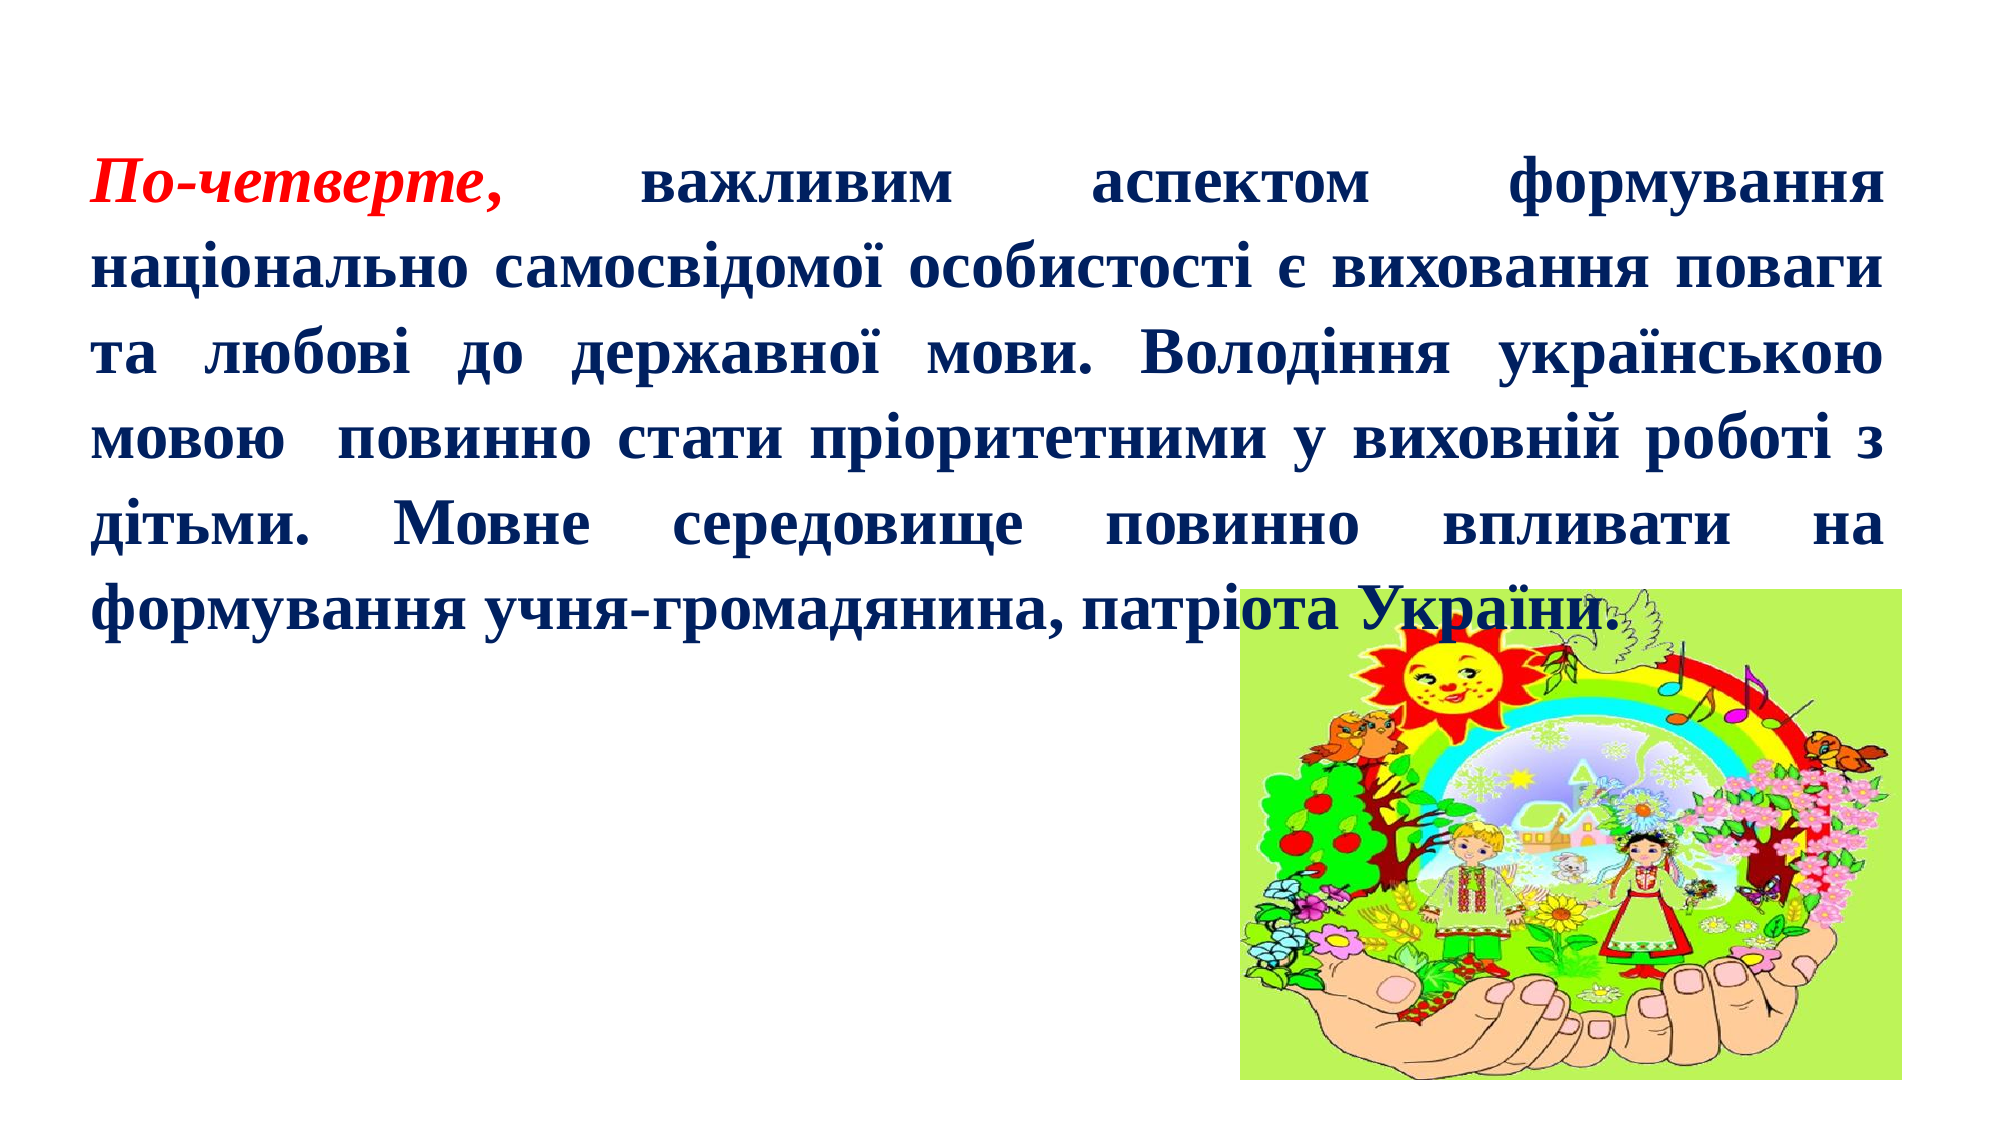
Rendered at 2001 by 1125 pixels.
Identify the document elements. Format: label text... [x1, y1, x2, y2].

picture [1240, 589, 1902, 1080]
text_box По-четверте, важливим аспектом формування національно самосвідомої особистості є виховання поваги та любові до державної мови. Володіння українською мовою повинно стати пріоритетними у виховній роботі з дітьми. Мовне середовище повинно впливати на формування учня-громадянина, патріота України. [76, 122, 1902, 651]
